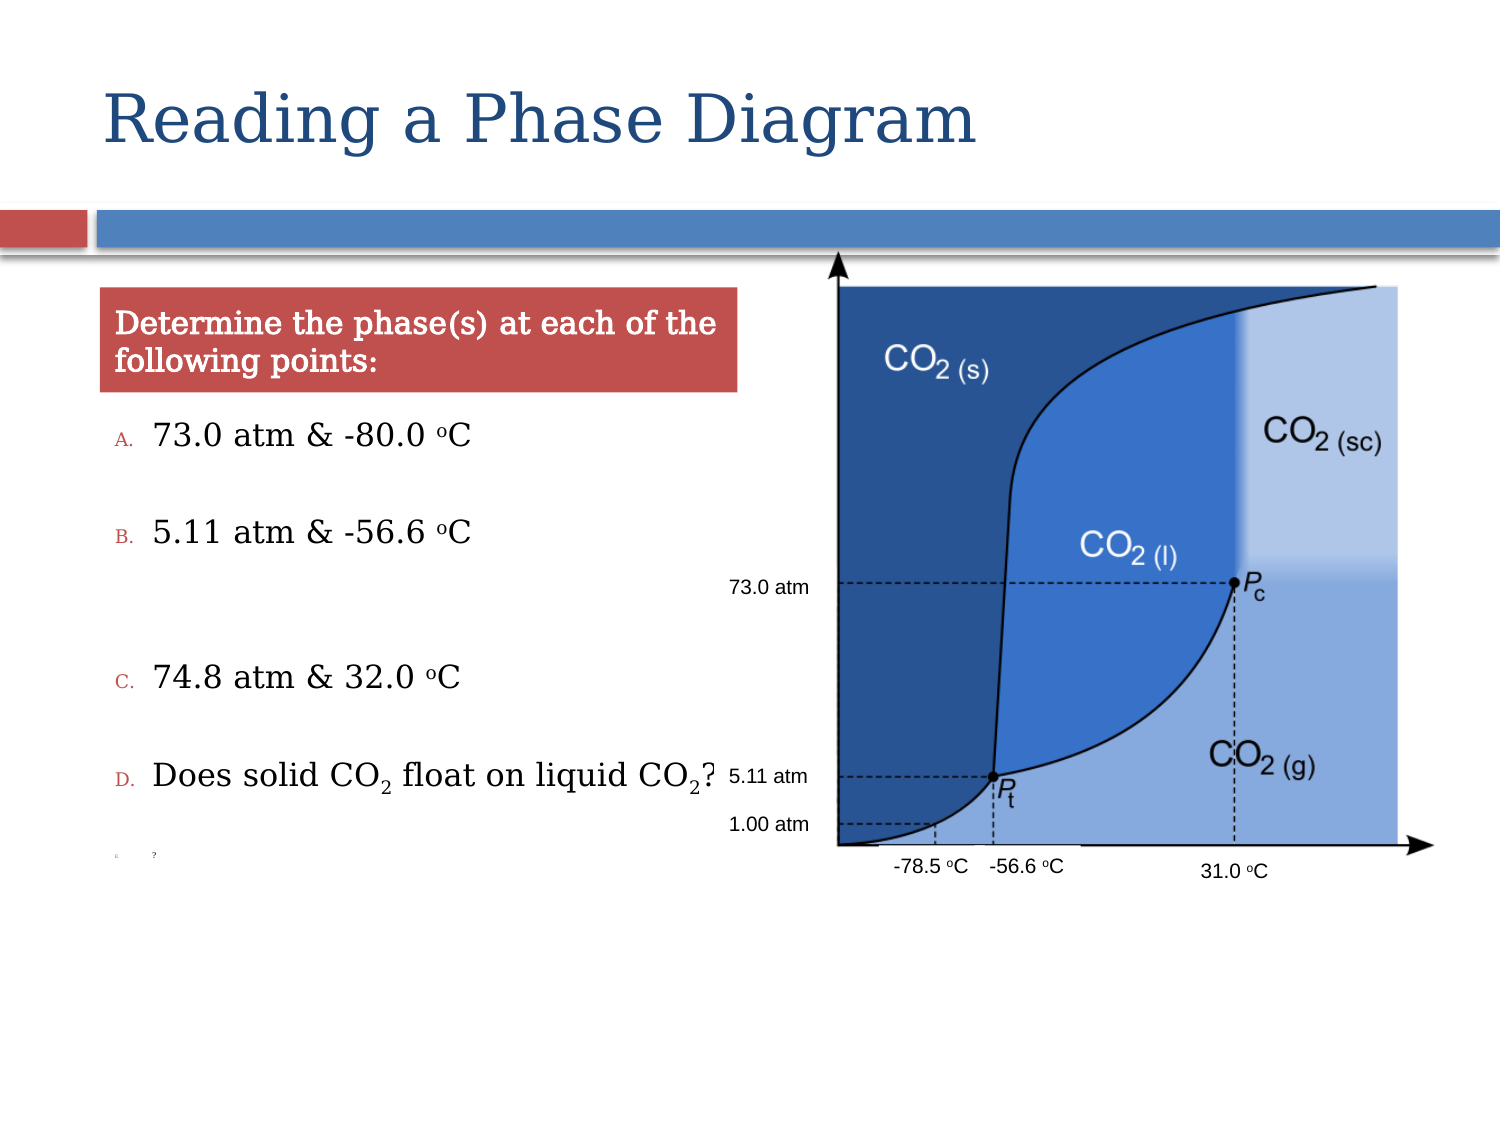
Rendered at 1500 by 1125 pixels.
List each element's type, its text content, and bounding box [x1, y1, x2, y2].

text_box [711, 231, 1455, 976]
list Determine the phase(s) at each of the following points: [99, 287, 705, 393]
title Reading a Phase Diagram [87, 44, 1425, 188]
list 73.0 atm & -80.0 oC 5.11 atm & -56.6 oC 74.8 atm & 32.0 oC Does solid CO2 float on liquid CO2? ? [99, 399, 705, 937]
